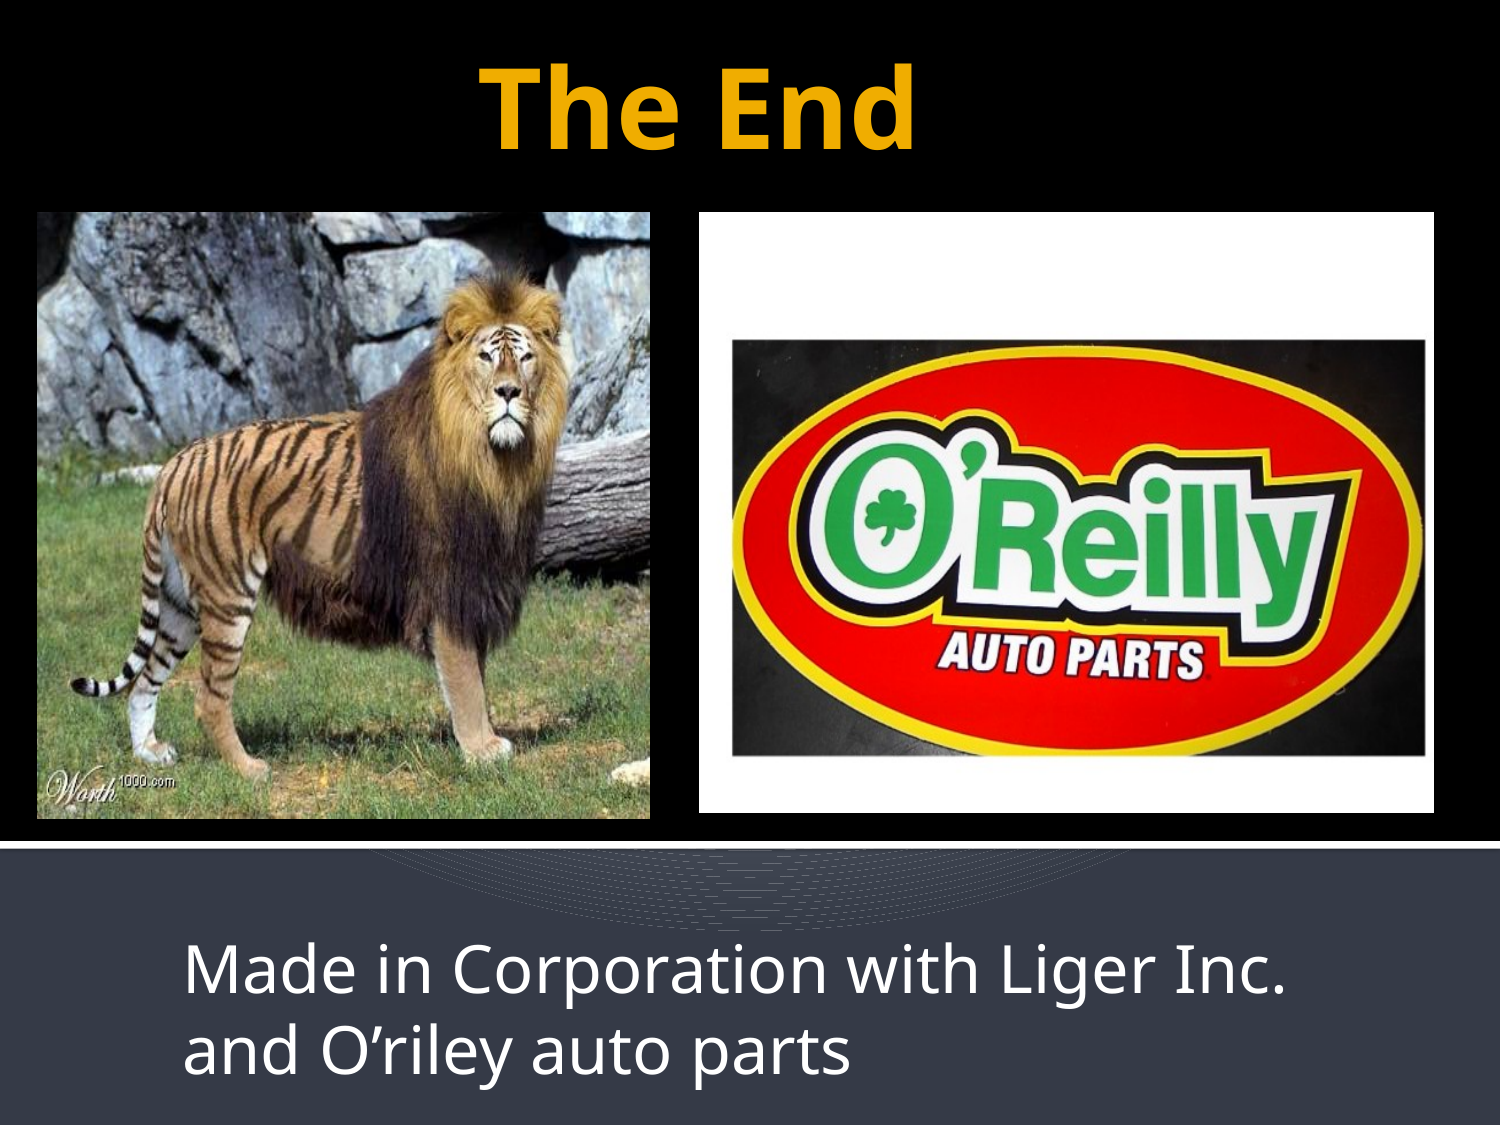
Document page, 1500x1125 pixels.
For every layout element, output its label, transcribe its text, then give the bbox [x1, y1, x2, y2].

picture [699, 212, 1434, 813]
subtitle Made in Corporation with Liger Inc. and O’riley auto parts [162, 875, 1388, 1088]
picture [37, 212, 650, 819]
title The End [462, 37, 988, 200]
